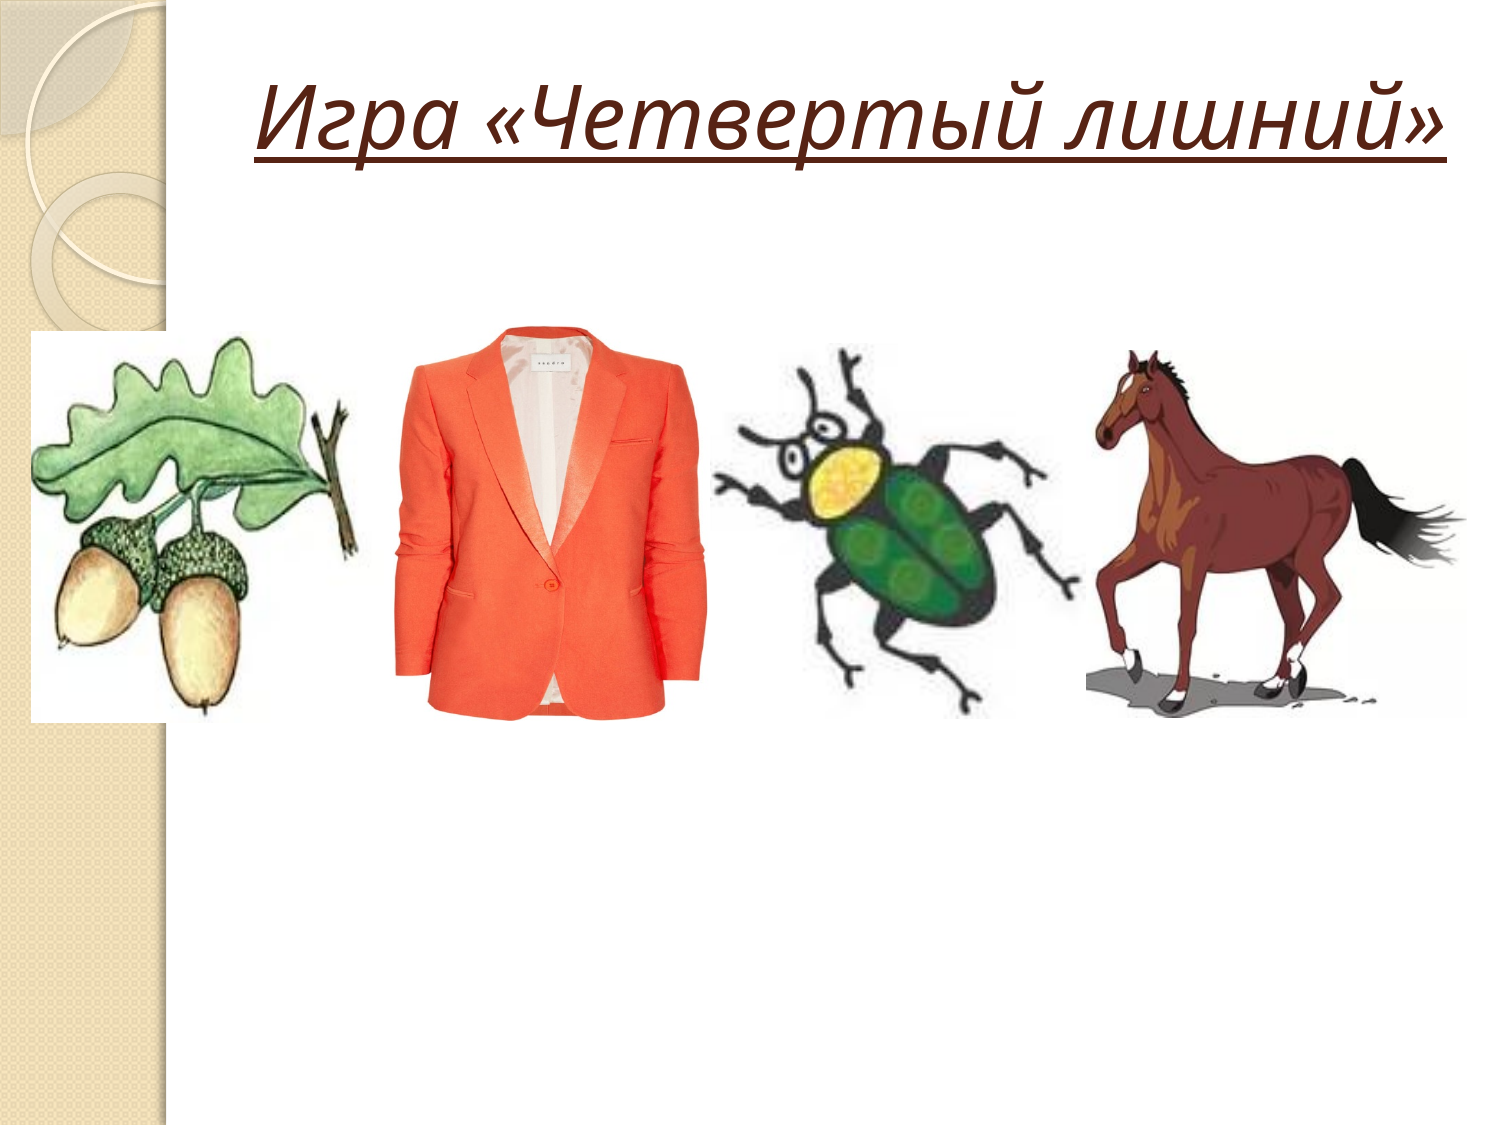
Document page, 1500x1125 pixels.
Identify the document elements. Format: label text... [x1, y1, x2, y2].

picture [30, 330, 384, 724]
picture [389, 324, 709, 722]
title Игра «Четвертый лишний» [235, 45, 1466, 184]
picture [710, 343, 1467, 719]
